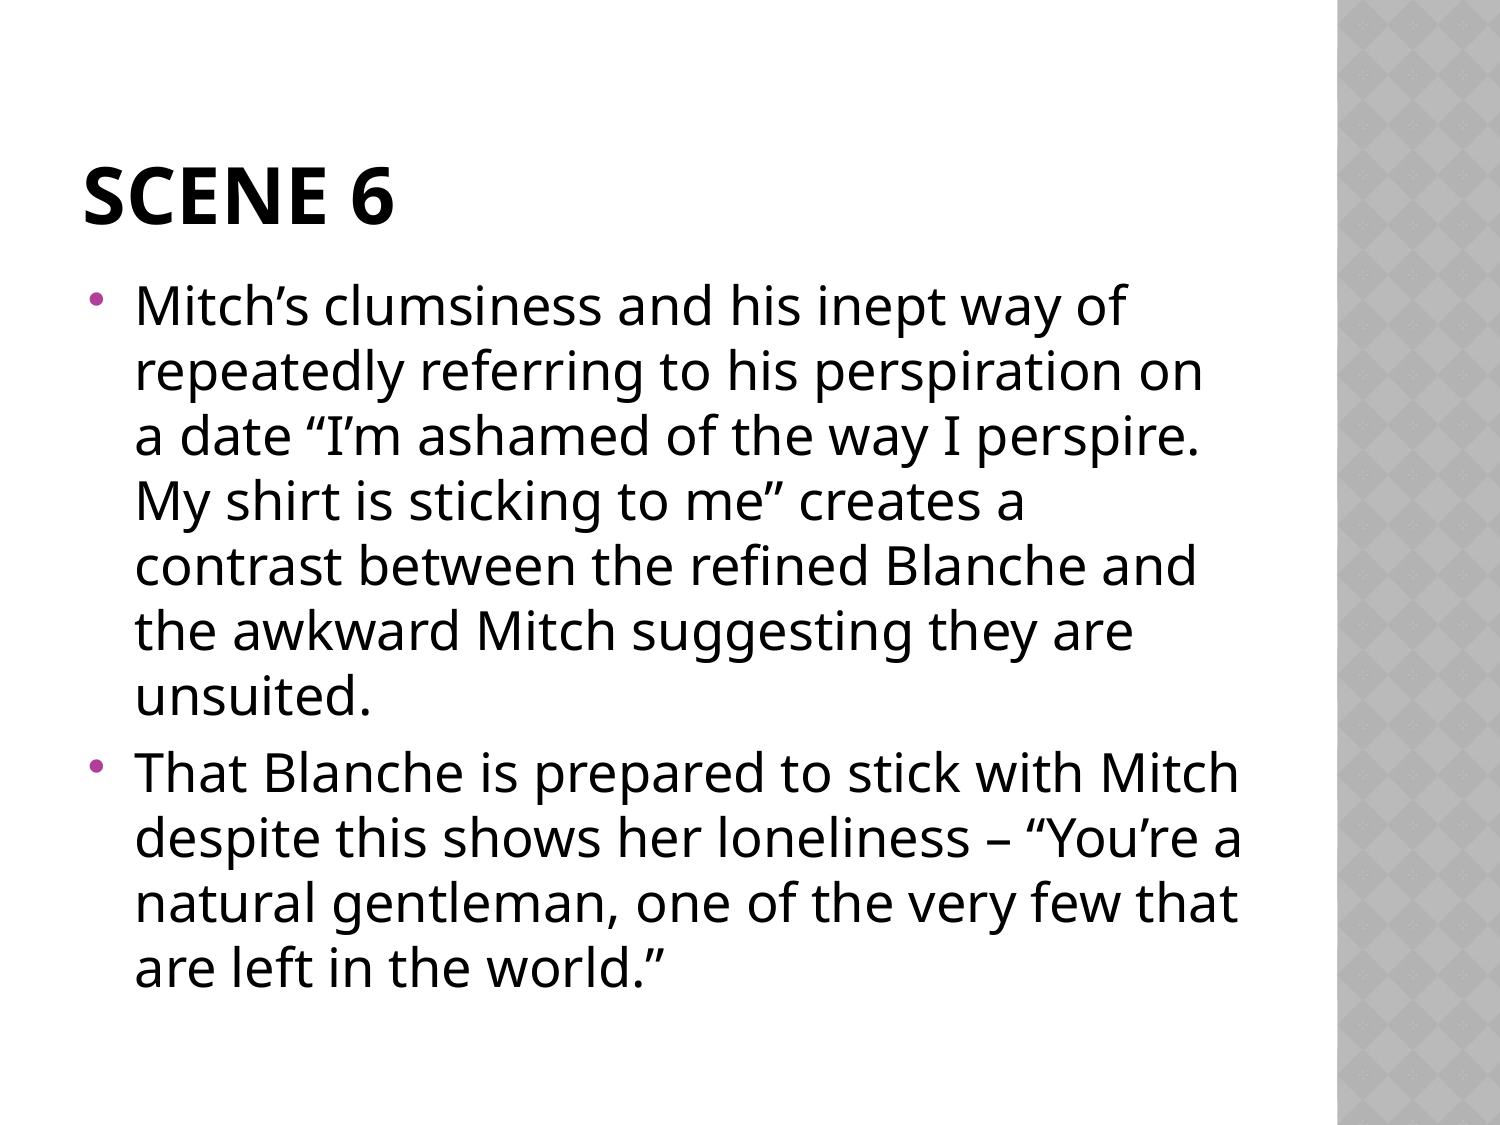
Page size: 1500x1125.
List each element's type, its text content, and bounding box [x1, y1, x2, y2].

title Scene 6 [75, 52, 1263, 240]
list Mitch’s clumsiness and his inept way of repeatedly referring to his perspiration on a date “I’m ashamed of the way I perspire. My shirt is sticking to me” creates a contrast between the refined Blanche and the awkward Mitch suggesting they are unsuited. That Blanche is prepared to stick with Mitch despite this shows her loneliness – “You’re a natural gentleman, one of the very few that are left in the world.” [75, 264, 1263, 1059]
